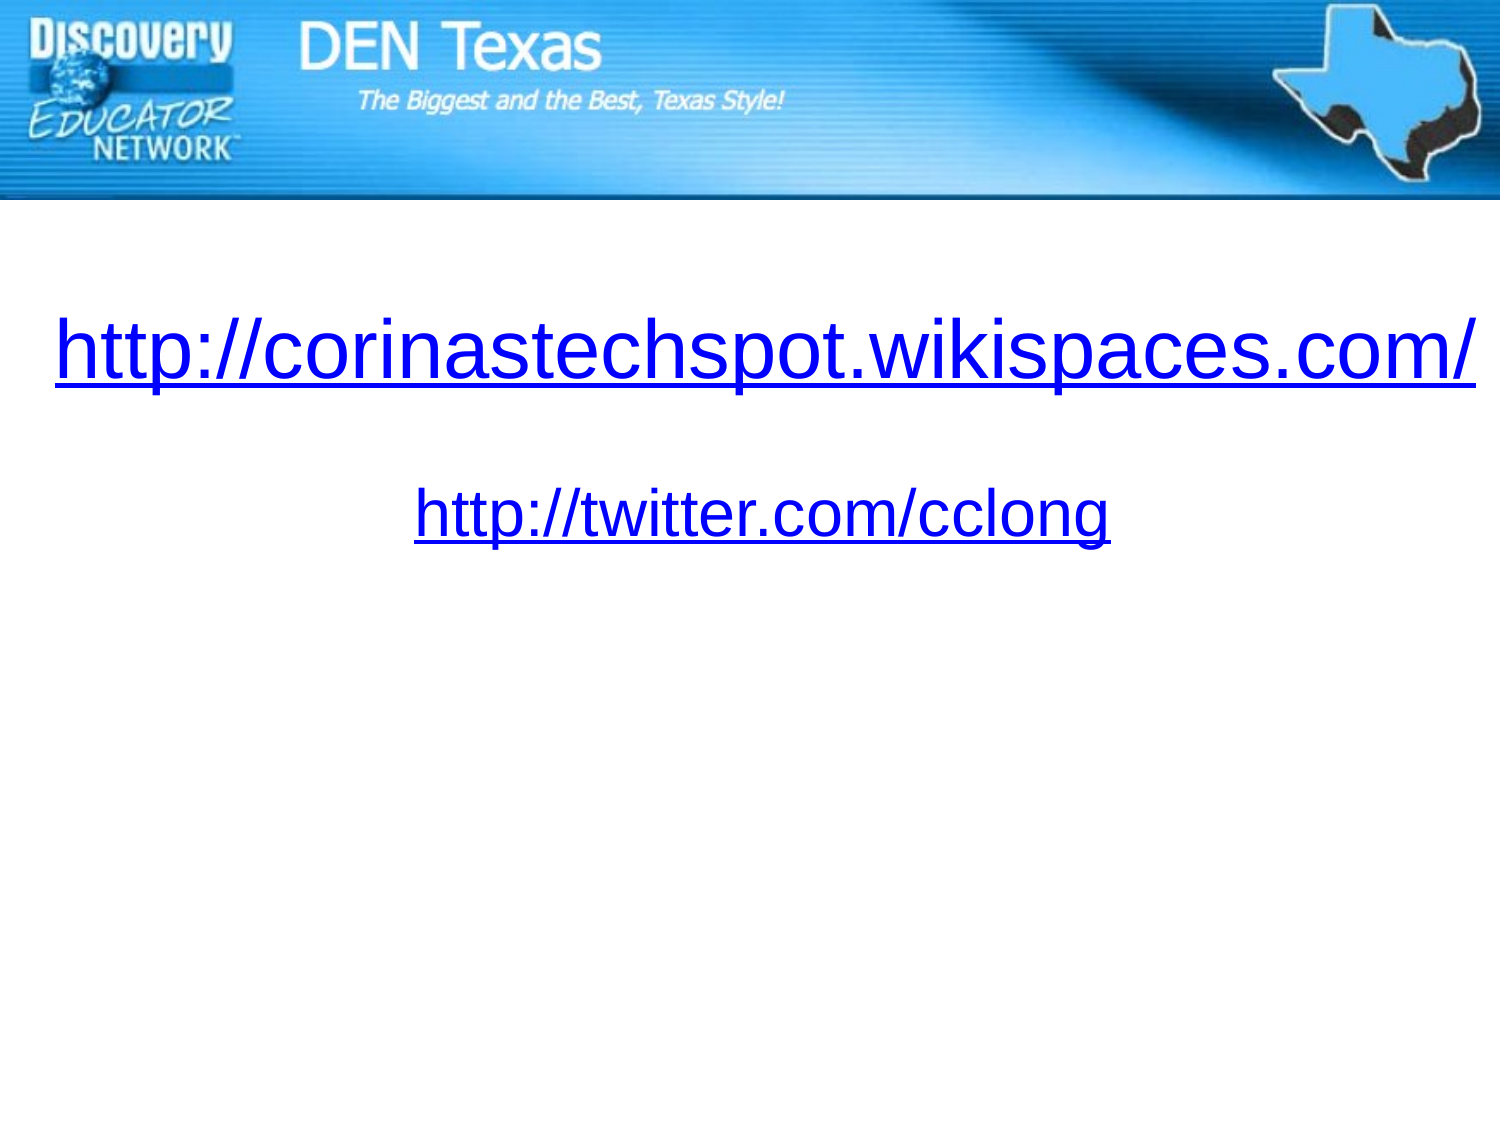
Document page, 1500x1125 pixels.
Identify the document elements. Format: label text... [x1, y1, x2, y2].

text_box http://twitter.com/cclong [62, 462, 1463, 698]
picture [0, 0, 1500, 200]
text_box http://corinastechspot.wikispaces.com/ [39, 288, 1500, 563]
